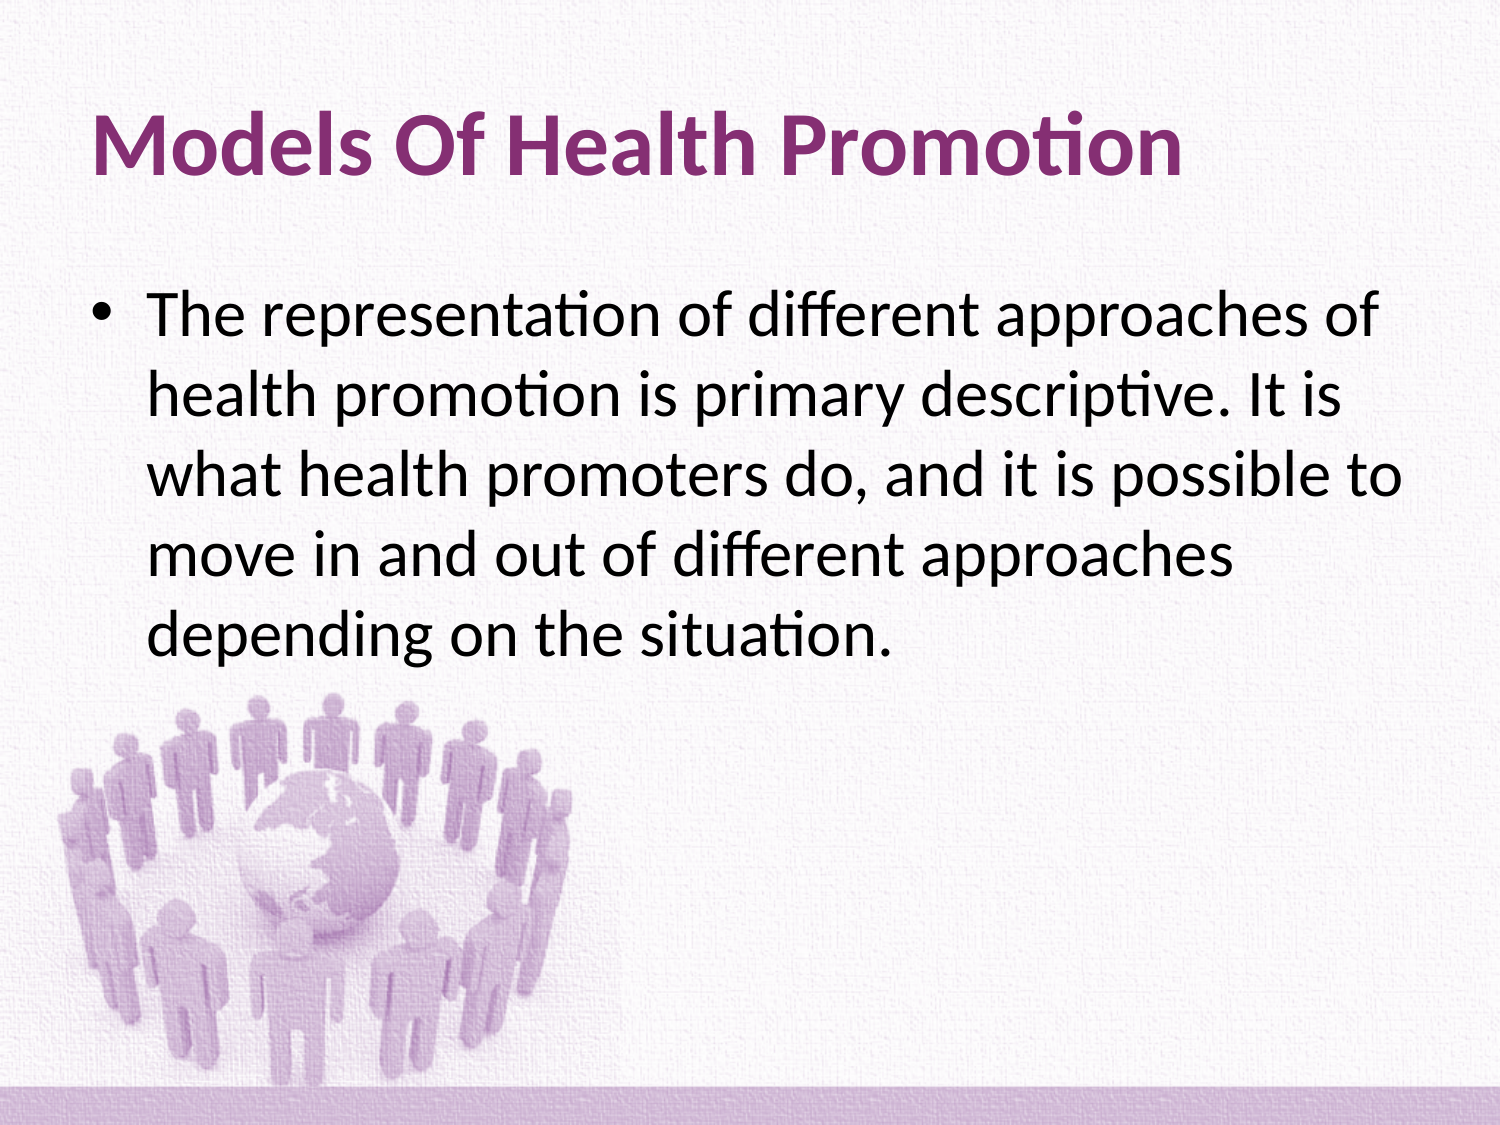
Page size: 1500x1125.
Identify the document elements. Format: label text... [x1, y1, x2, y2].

title Models Of Health Promotion [75, 45, 1425, 233]
list The representation of different approaches of health promotion is primary descriptive. It is what health promoters do, and it is possible to move in and out of different approaches depending on the situation. [75, 262, 1425, 1005]
